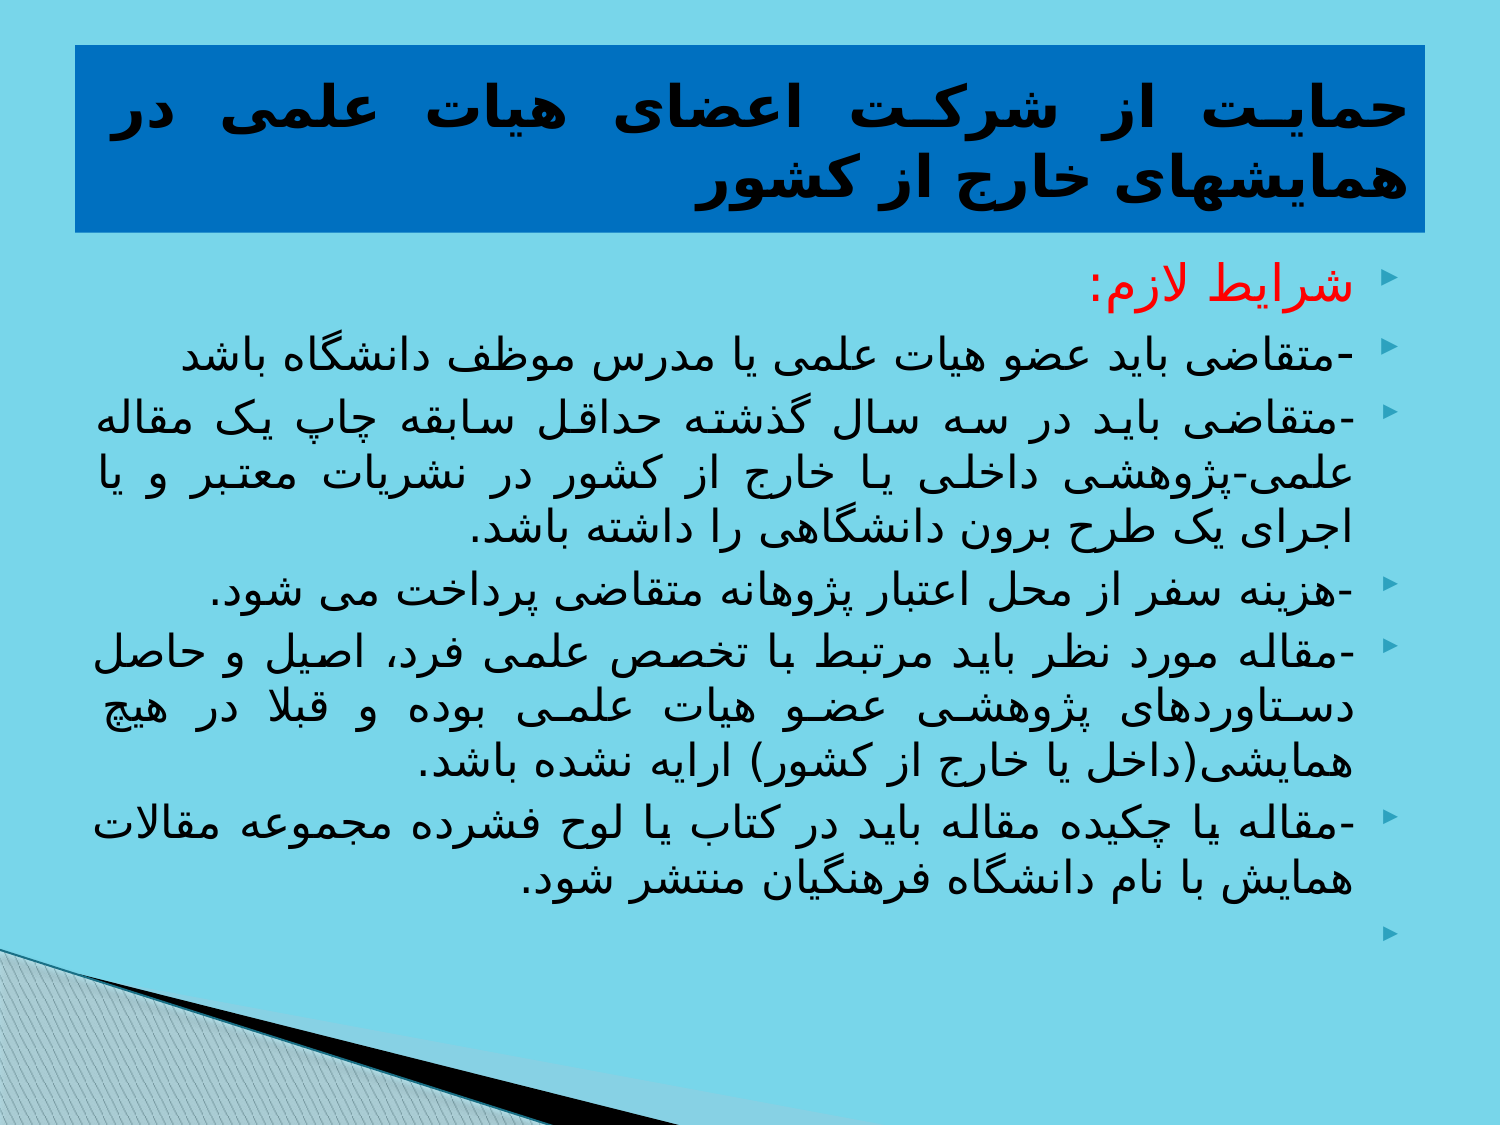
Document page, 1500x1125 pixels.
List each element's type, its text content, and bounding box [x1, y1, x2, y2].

title حمایت از شرکت اعضای هیات علمی در همایشهای خارج از کشور [75, 45, 1425, 233]
list ‏شرایط لازم: -متقاضی باید عضو هیات علمی یا مدرس موظف دانشگاه باشد -متقاضی باید در سه سال گذشته حداقل سابقه چاپ یک مقاله علمی-پژوهشی داخلی یا خارج از کشور در نشریات معتبر و یا اجرای یک طرح برون دانشگاهی را داشته باشد. -هزینه سفر از محل اعتبار پژوهانه متقاضی پرداخت می شود. -مقاله مورد نظر باید مرتبط با تخصص علمی فرد، اصیل و حاصل دستاوردهای پژوهشی عضو هیات علمی بوده و قبلا در هیچ همایشی(داخل یا خارج از کشور) ارایه نشده باشد. -مقاله یا چکیده مقاله باید در کتاب یا لوح فشرده مجموعه مقالات همایش با نام دانشگاه فرهنگیان منتشر شود. [75, 243, 1425, 986]
